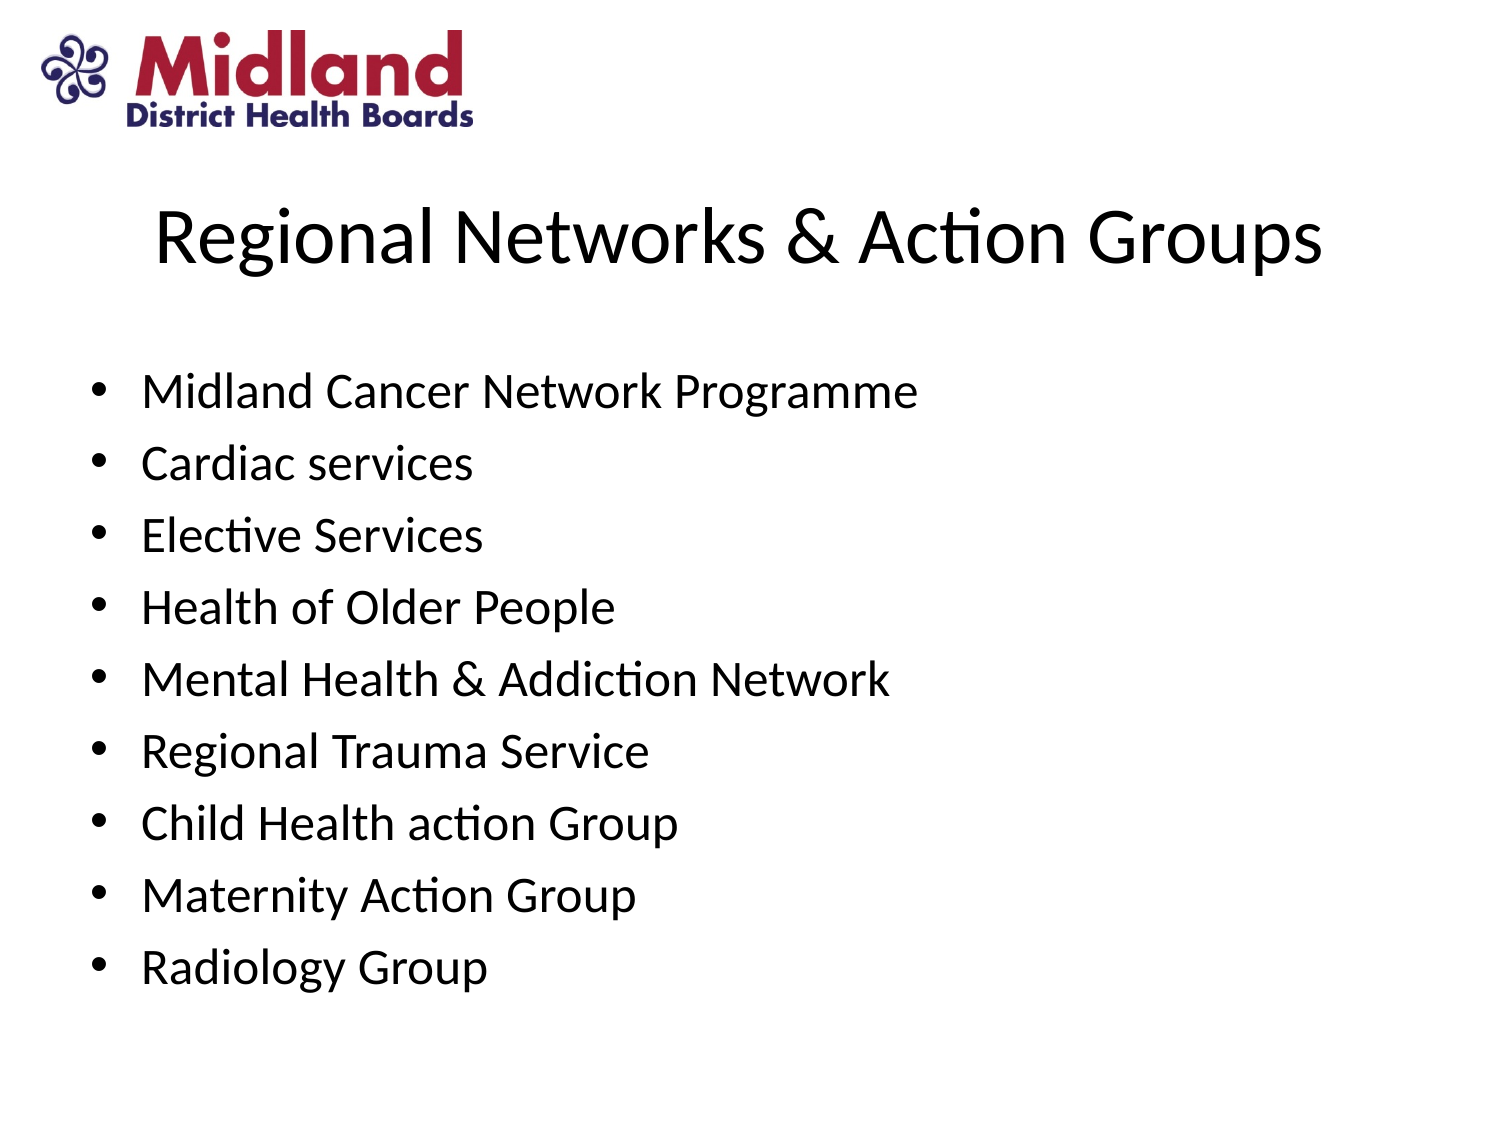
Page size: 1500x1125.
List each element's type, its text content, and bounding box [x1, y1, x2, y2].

title Regional Networks & Action Groups [64, 137, 1415, 325]
list Midland Cancer Network Programme Cardiac services Elective Services Health of Older People Mental Health & Addiction Network Regional Trauma Service Child Health action Group Maternity Action Group Radiology Group [75, 349, 1425, 1005]
picture [41, 30, 473, 127]
